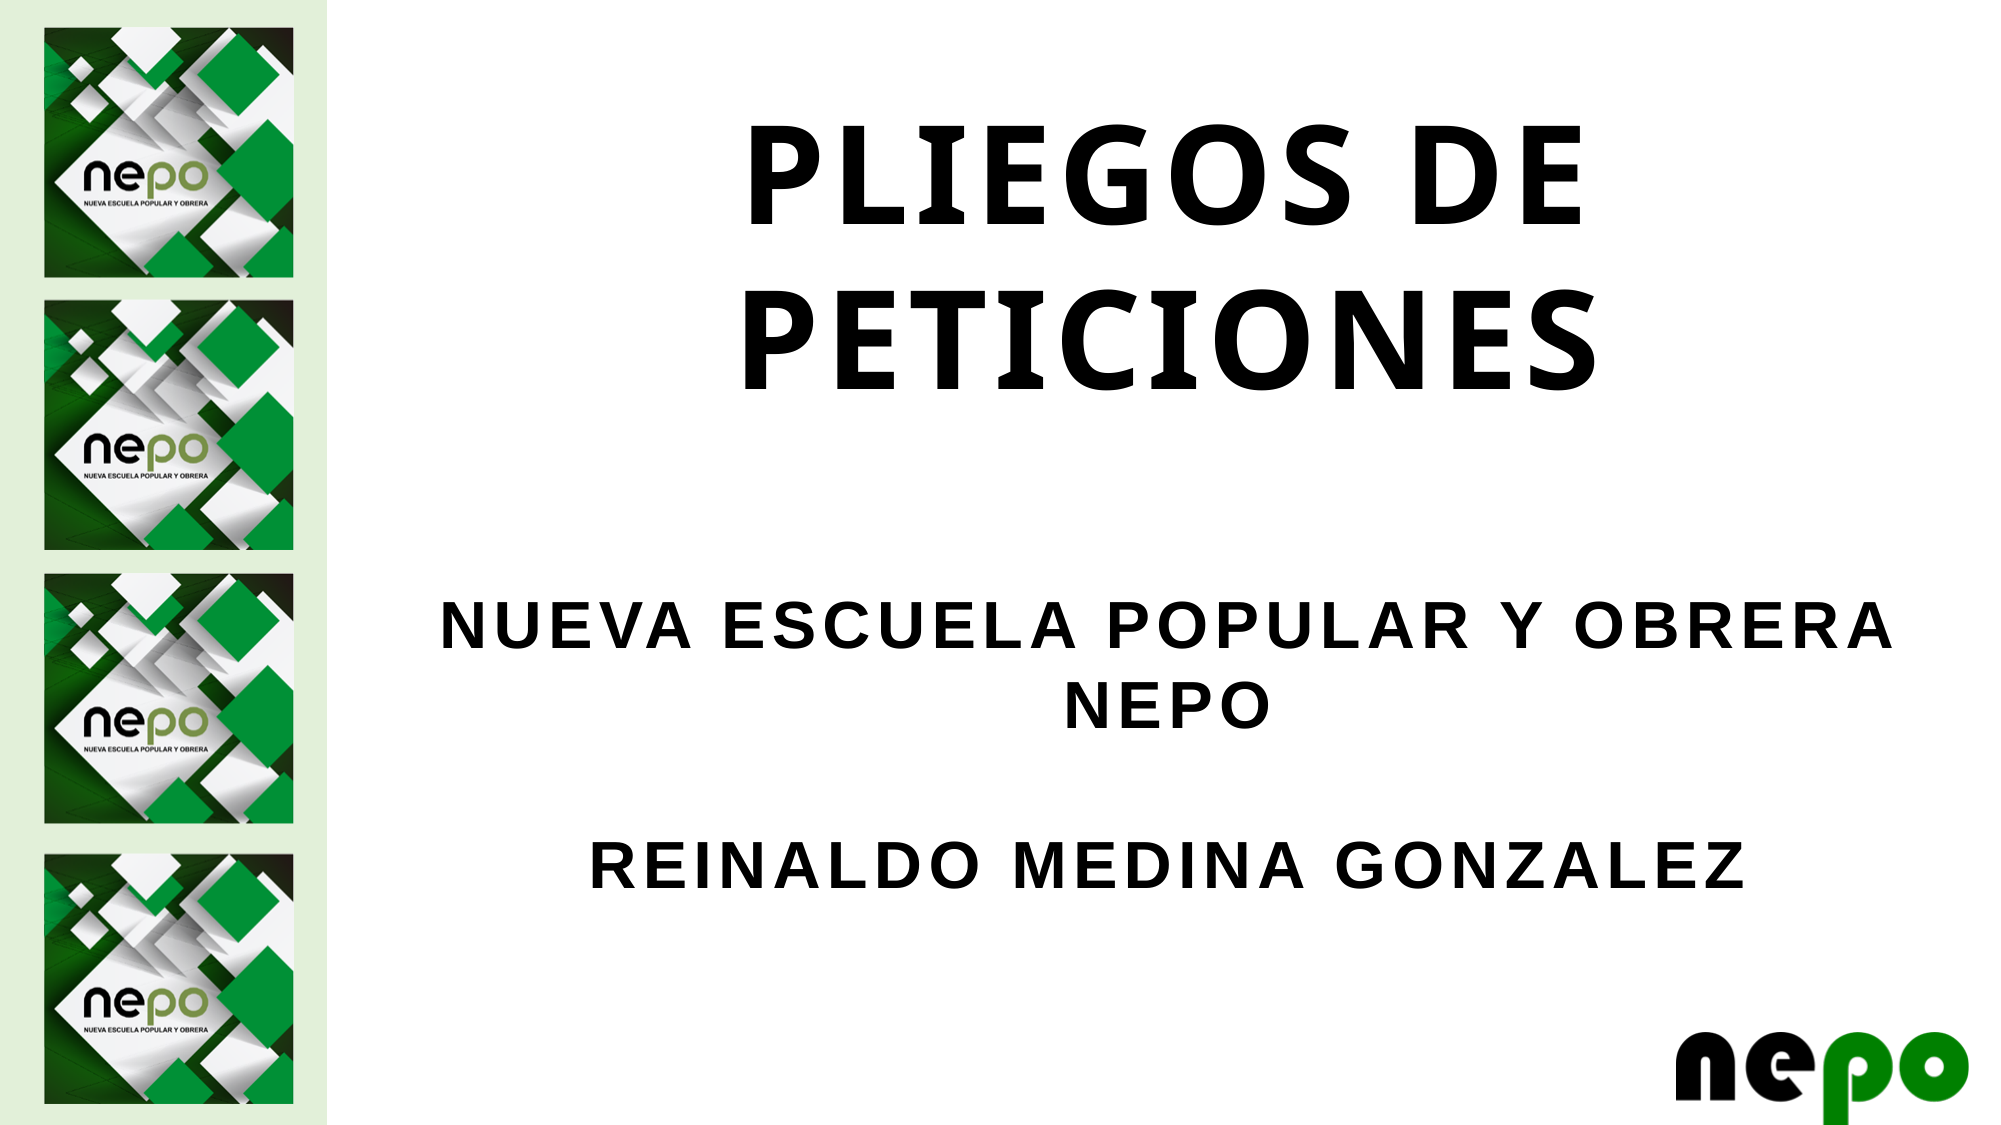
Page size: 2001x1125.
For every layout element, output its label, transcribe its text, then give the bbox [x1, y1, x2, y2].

picture [0, 0, 327, 1125]
subtitle PLIEGOS DE PETICIONES NUEVA ESCUELA POPULAR Y OBRERA NEPO REINALDO MEDINA GONZALEZ [394, 79, 1941, 916]
picture [1676, 1032, 1969, 1125]
